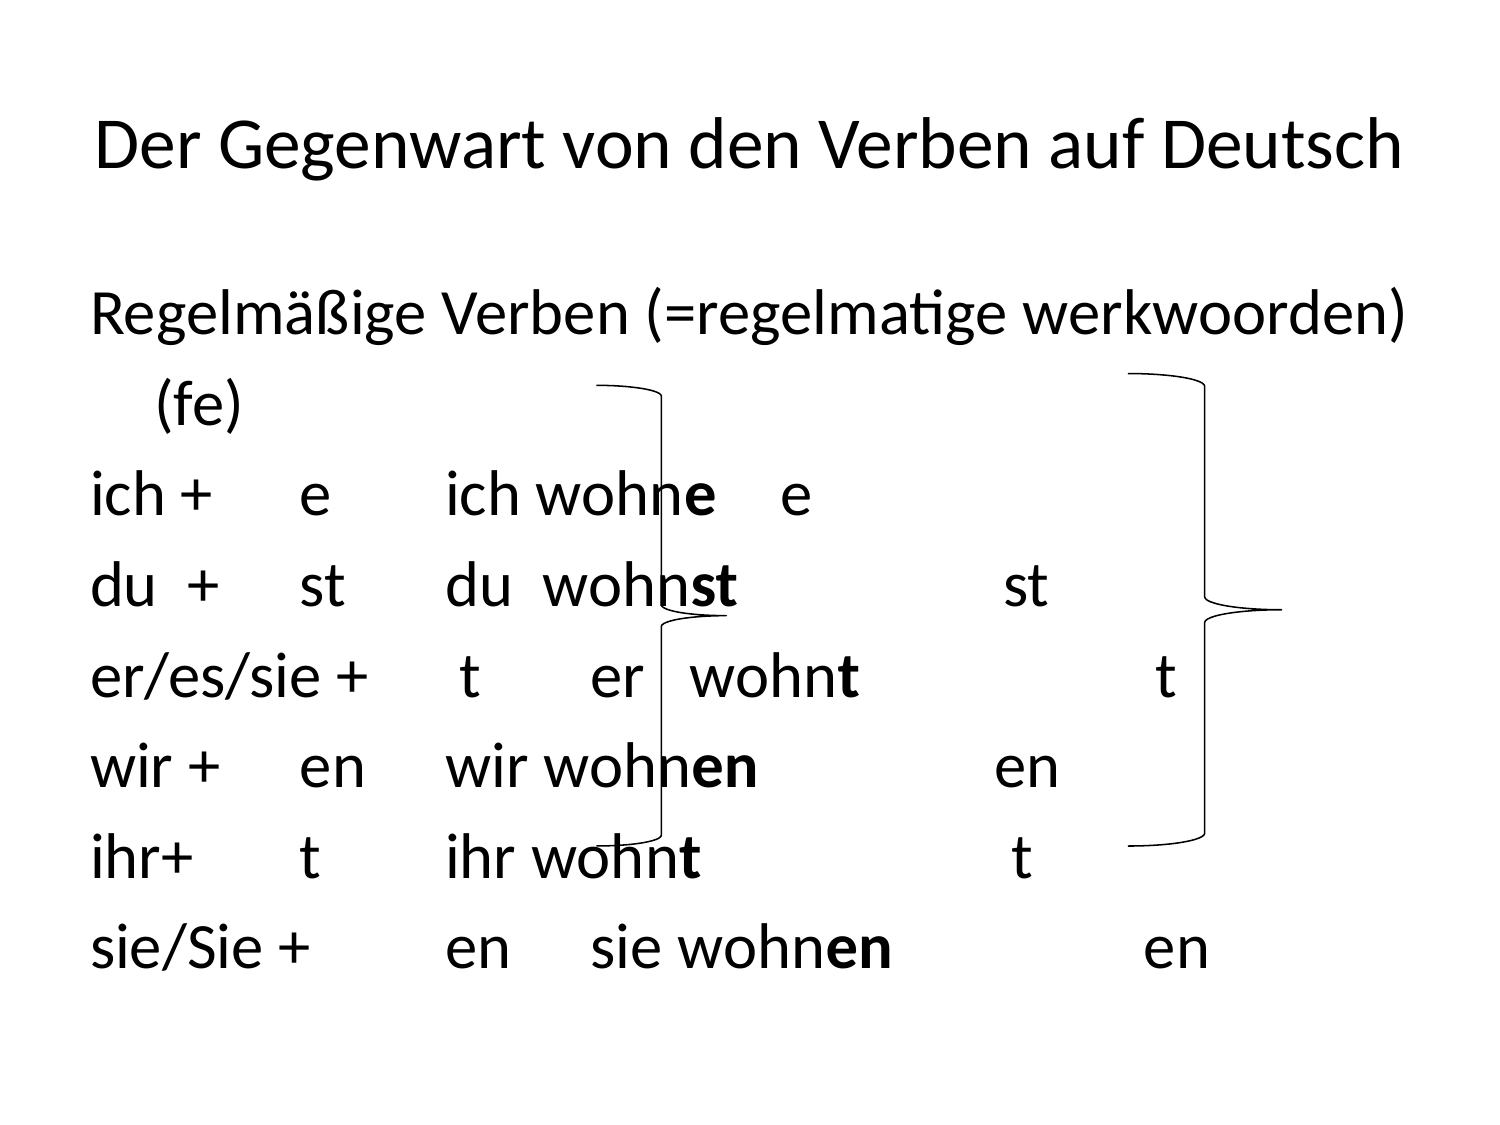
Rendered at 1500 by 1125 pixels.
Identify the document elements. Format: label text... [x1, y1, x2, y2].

text_box [1127, 372, 1283, 847]
text_box [596, 384, 728, 847]
list Regelmäßige Verben (=regelmatige werkwoorden) (fe) ich + e ich wohne e du + st du wohnst st er/es/sie + t er wohnt t wir + en wir wohnen en ihr+ t ihr wohnt t sie/Sie + en sie wohnen en [75, 262, 1425, 1005]
title Der Gegenwart von den Verben auf Deutsch [75, 45, 1425, 233]
